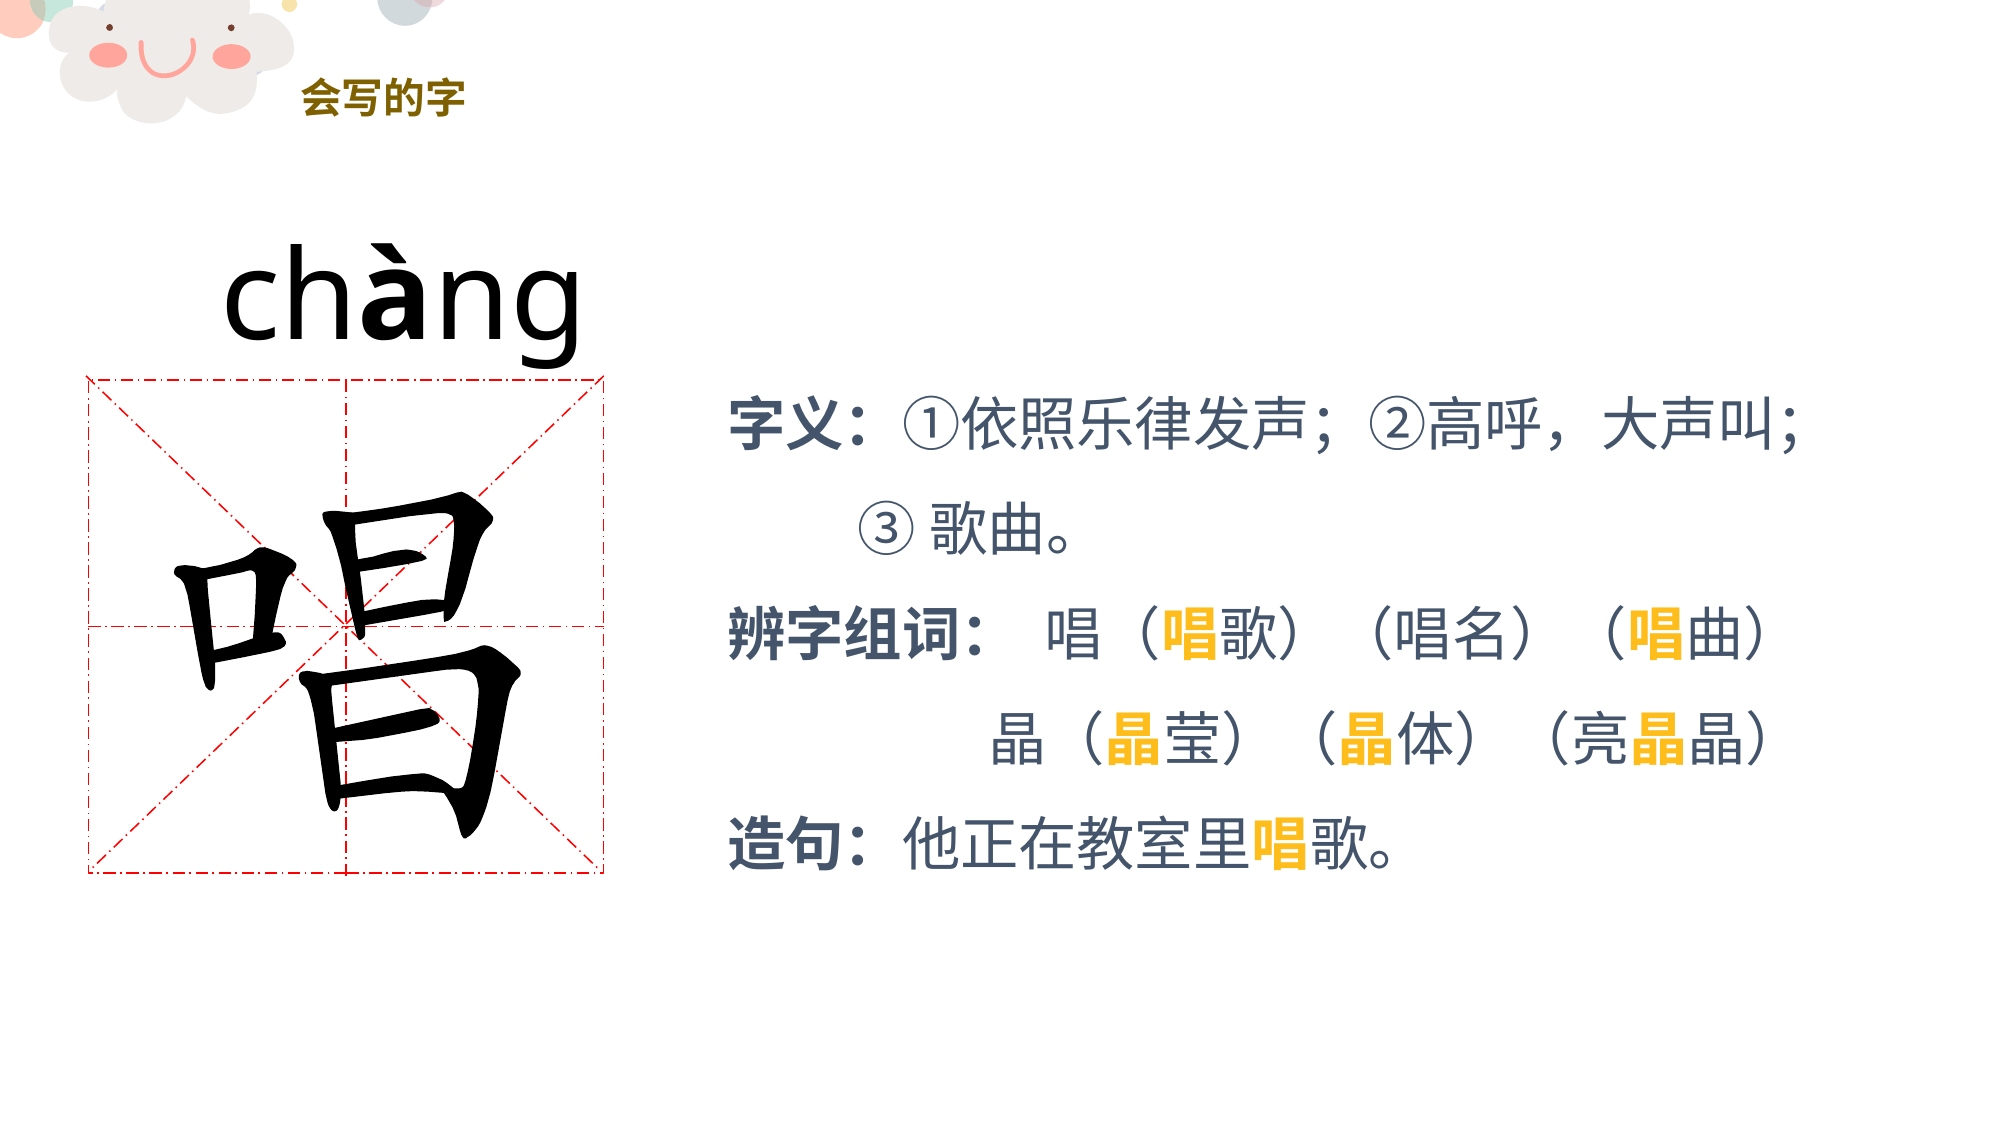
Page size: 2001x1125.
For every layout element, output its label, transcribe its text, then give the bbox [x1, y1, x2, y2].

text_box 会写的字 [455, 64, 674, 130]
text_box chàng [205, 207, 603, 331]
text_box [85, 331, 604, 880]
picture [0, 0, 455, 131]
text_box 字义：①依照乐律发声；②高呼，大声叫； ③歌曲。 辨字组词： 唱（唱歌）（唱名）（唱曲） 晶（晶莹）（晶体）（亮晶晶） 造句：他正在教室里唱歌。 [712, 345, 1909, 885]
